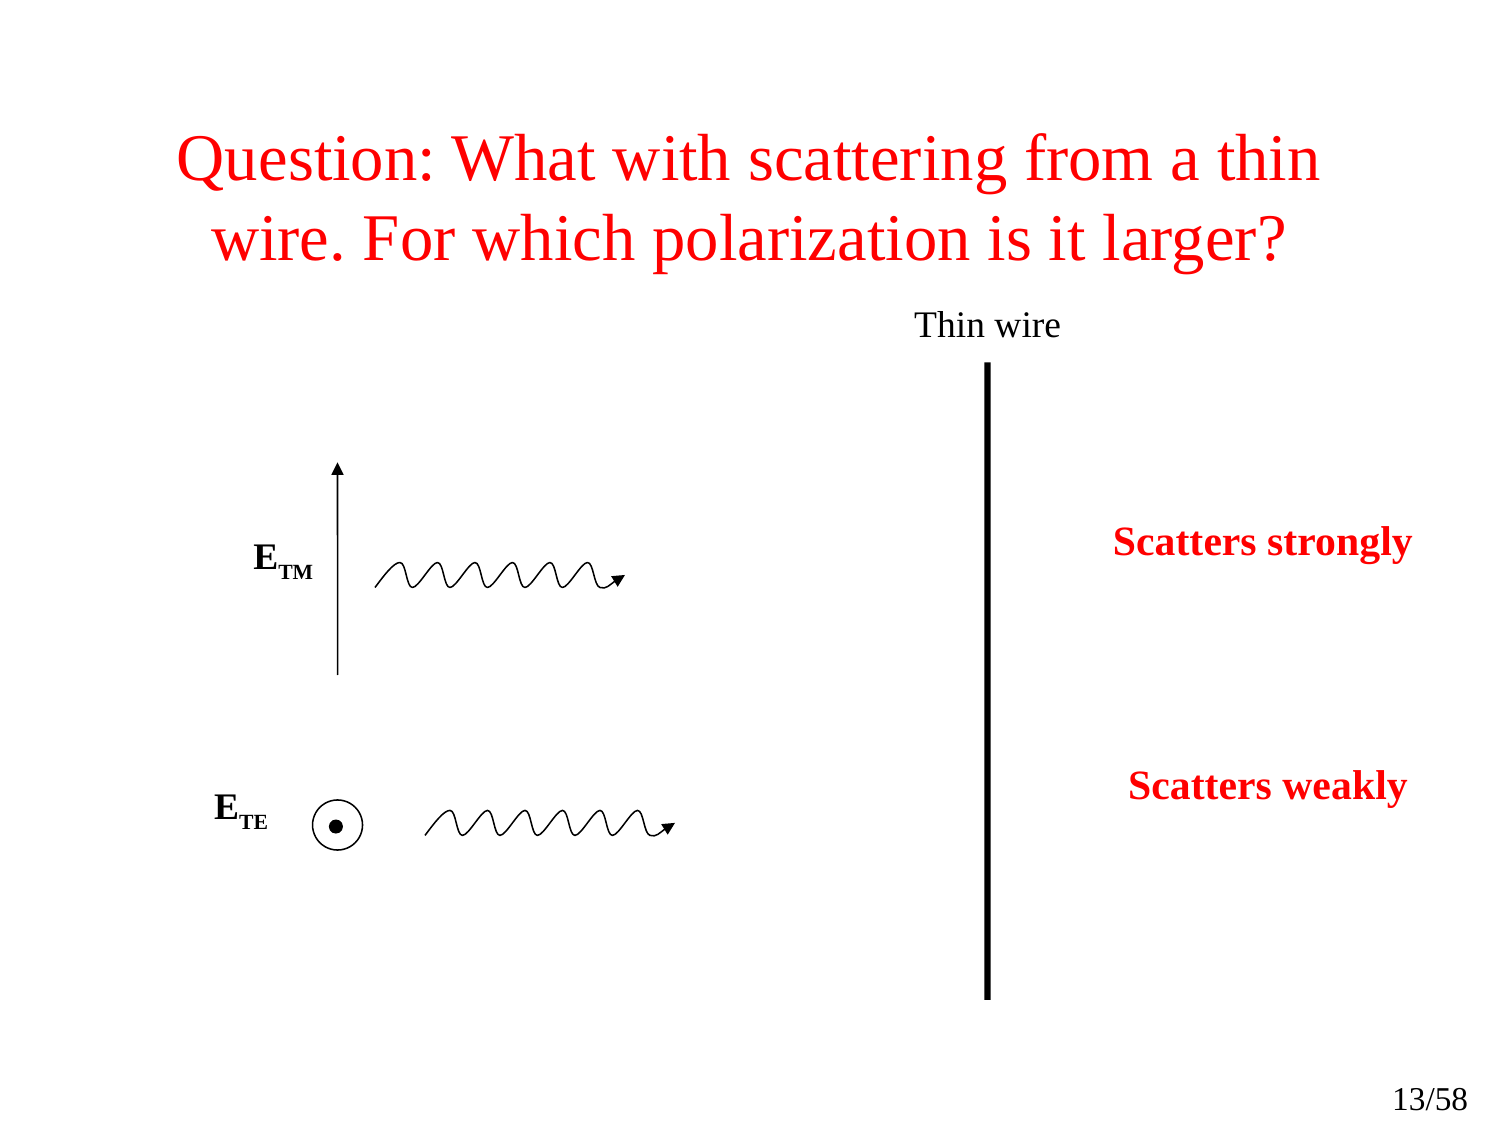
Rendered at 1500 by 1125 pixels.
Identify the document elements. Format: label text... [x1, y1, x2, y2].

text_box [224, 462, 626, 676]
text_box Thin wire [899, 292, 1077, 353]
title Question: What with scattering from a thin wire. For which polarization is it larger? [112, 99, 1388, 288]
text_box Scatters strongly [1098, 506, 1429, 572]
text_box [187, 774, 676, 851]
text_box Scatters weakly [1113, 750, 1424, 815]
